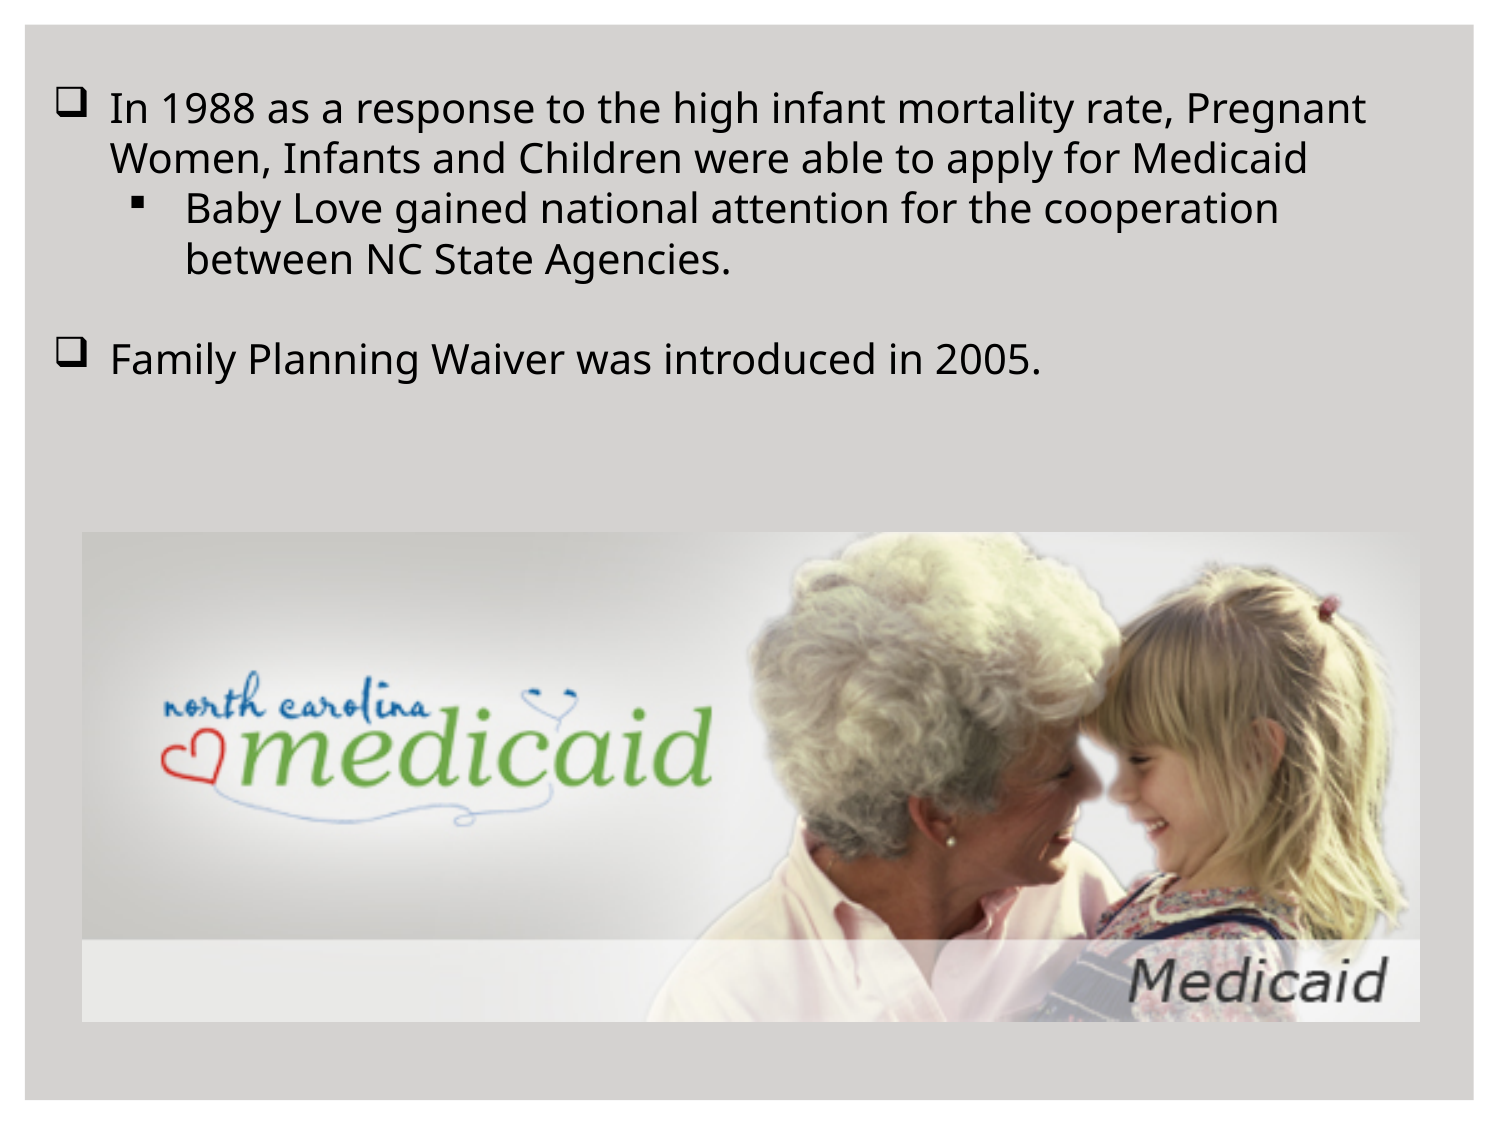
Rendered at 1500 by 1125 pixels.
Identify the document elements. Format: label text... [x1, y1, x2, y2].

picture [81, 531, 1421, 1023]
text_box In 1988 as a response to the high infant mortality rate, Pregnant Women, Infants and Children were able to apply for Medicaid Baby Love gained national attention for the cooperation between NC State Agencies. Family Planning Waiver was introduced in 2005. [38, 74, 1464, 435]
